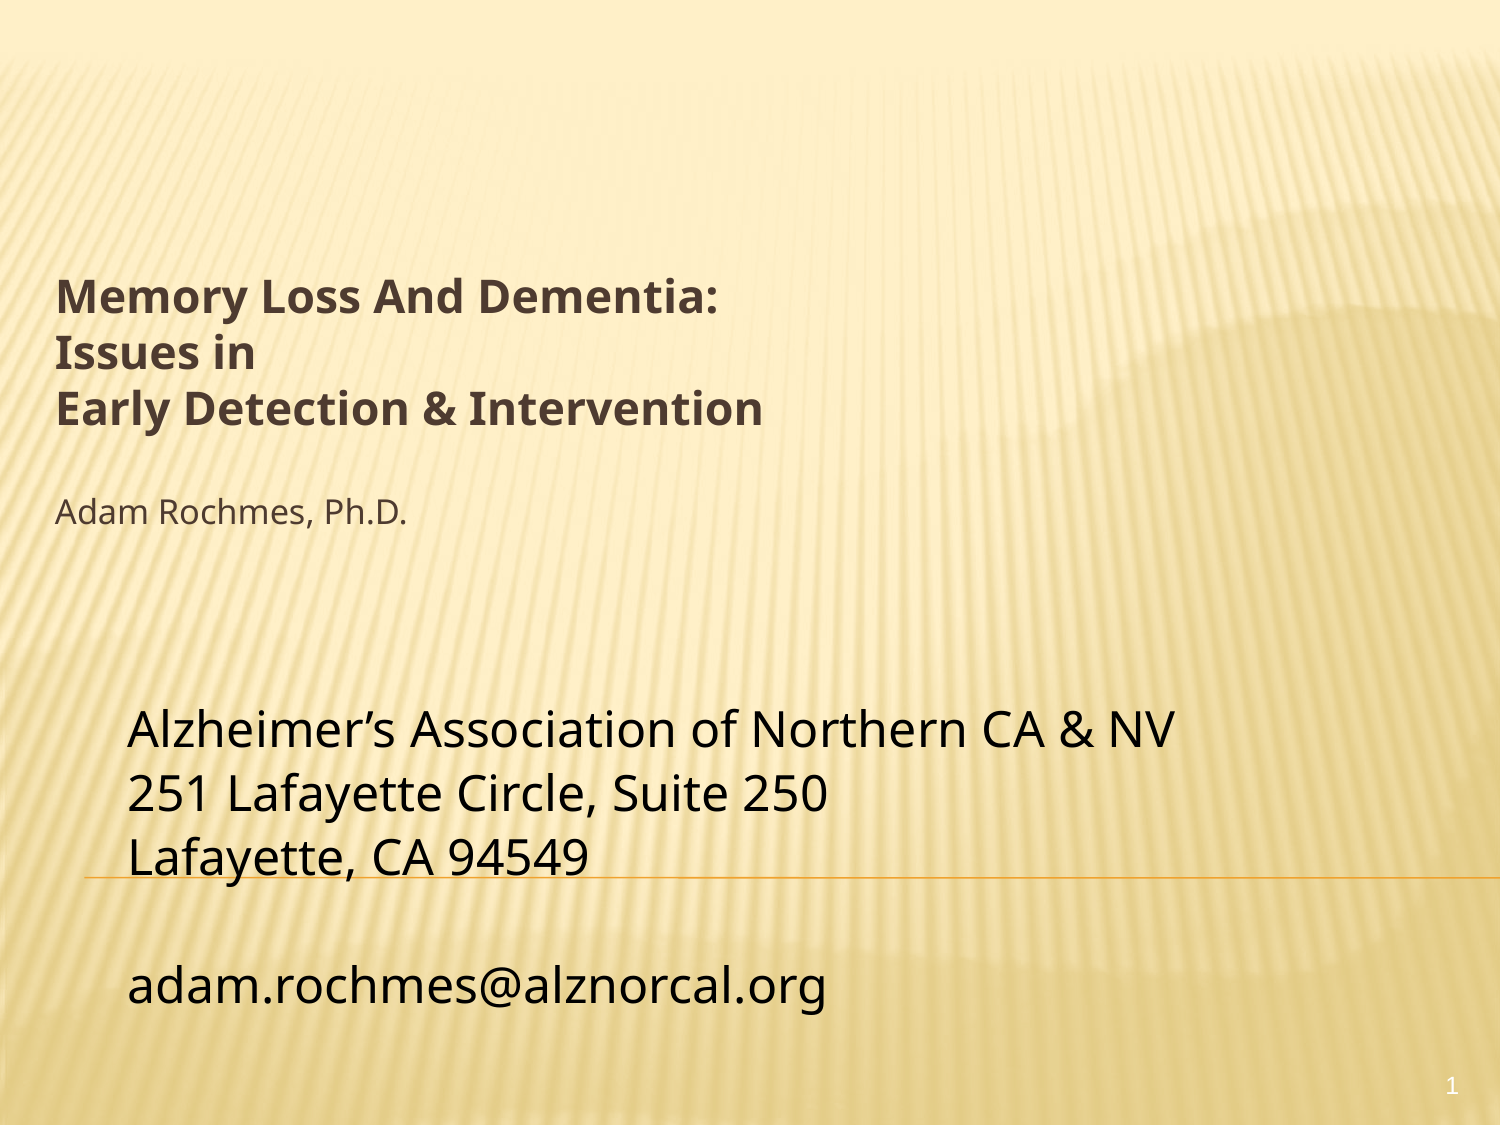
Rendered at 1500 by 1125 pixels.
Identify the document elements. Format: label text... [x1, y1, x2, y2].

subtitle Alzheimer’s Association of Northern CA & NV 251 Lafayette Circle, Suite 250 Lafayette, CA 94549 adam.rochmes@alznorcal.org [112, 696, 1388, 1053]
slide_number 1 [1350, 1061, 1475, 1103]
title Memory Loss And Dementia: Issues in Early Detection & Intervention Adam Rochmes, Ph.D. [40, 259, 1460, 651]
